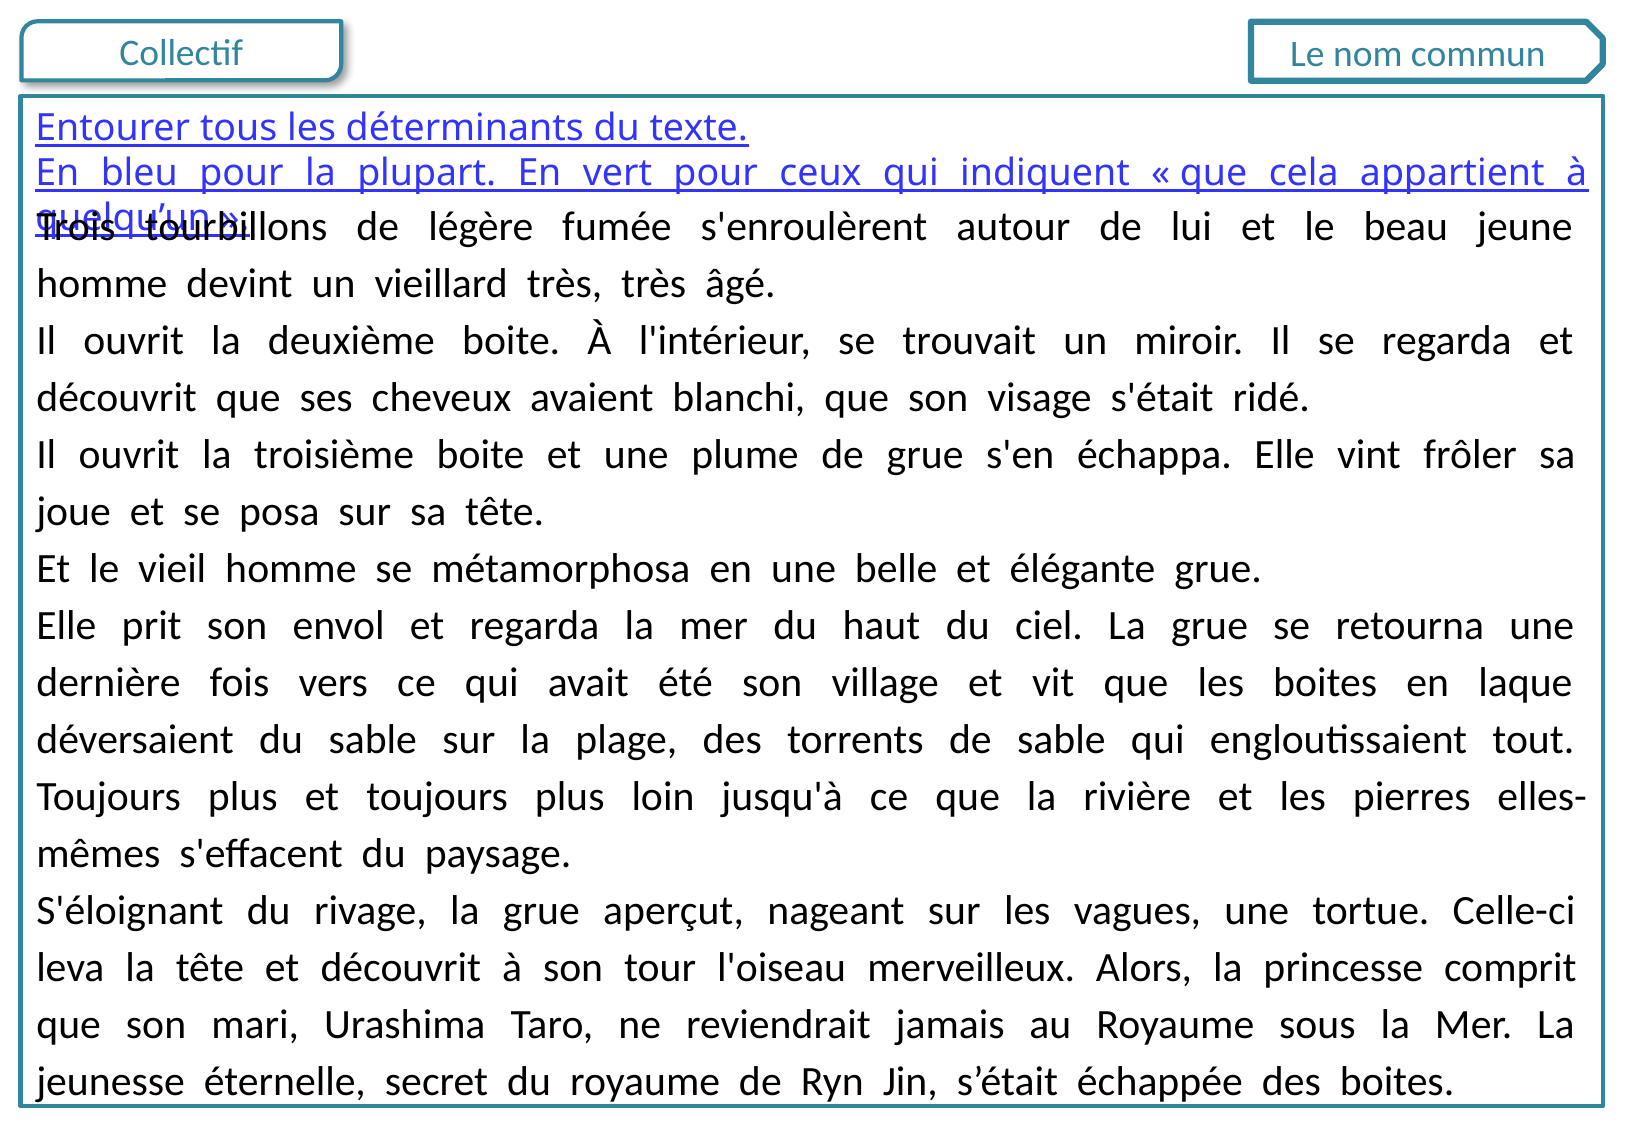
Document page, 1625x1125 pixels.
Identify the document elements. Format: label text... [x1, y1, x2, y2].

list Le nom commun [1251, 21, 1585, 81]
list Trois tourbillons de légère fumée s'enroulèrent autour de lui et le beau jeune homme devint un vieillard très, très âgé. Il ouvrit la deuxième boite. À l'intérieur, se trouvait un miroir. Il se regarda et découvrit que ses cheveux avaient blanchi, que son visage s'était ridé. Il ouvrit la troisième boite et une plume de grue s'en échappa. Elle vint frôler sa joue et se posa sur sa tête. Et le vieil homme se métamorphosa en une belle et élégante grue. Elle prit son envol et regarda la mer du haut du ciel. La grue se retourna une dernière fois vers ce qui avait été son village et vit que les boites en laque déversaient du sable sur la plage, des torrents de sable qui engloutissaient tout. Toujours plus et toujours plus loin jusqu'à ce que la rivière et les pierres elles-mêmes s'effacent du paysage. S'éloignant du rivage, la grue aperçut, nageant sur les vagues, une tortue. Celle-ci leva la tête et découvrit à son tour l'oiseau merveilleux. Alors, la princesse comprit que son mari, Urashima Taro, ne reviendrait jamais au Royaume sous la Mer. La jeunesse éternelle, secret du royaume de Ryn Jin, s’était échappée des boites. [21, 184, 1604, 1106]
list Entourer tous les déterminants du texte. En bleu pour la plupart. En vert pour ceux qui indiquent « que cela appartient à quelqu’un ». [18, 94, 1605, 1108]
